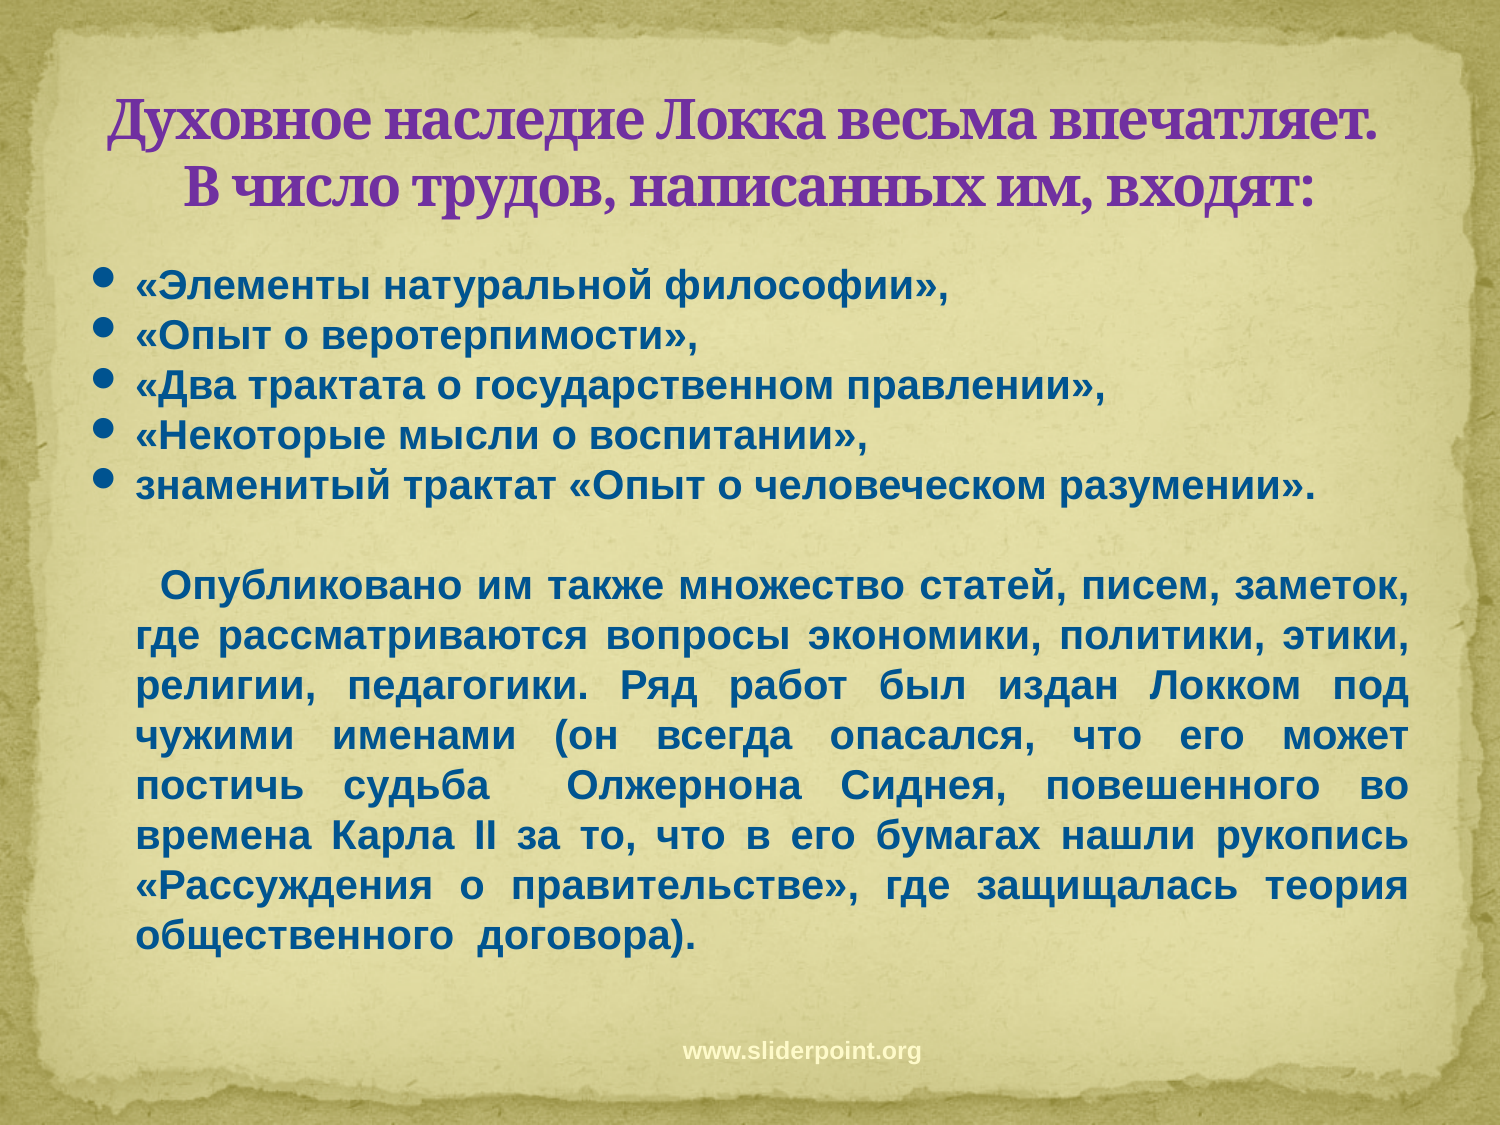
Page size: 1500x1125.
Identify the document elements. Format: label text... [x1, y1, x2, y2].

list «Элементы натуральной философии», «Опыт о веротерпимости», «Два трактата о государственном правлении», «Некоторые мысли о воспитании», знаменитый трактат «Опыт о человеческом разумении». Опубликовано им также множество статей, писем, заметок, где рассматриваются вопросы экономики, политики, этики, религии, педагогики. Ряд работ был издан Локком под чужими именами (он всегда опасался, что его может постичь судьба Олжернона Сиднея, повешенного во времена Карла II за то, что в его бумагах нашли рукопись «Рассуждения о правительстве», где защищалась теория общественного договора). [74, 249, 1426, 1001]
title Духовное наследие Локка весьма впечатляет. В число трудов, написанных им, входят: [74, 24, 1425, 225]
footer www.sliderpoint.org [350, 1017, 938, 1081]
